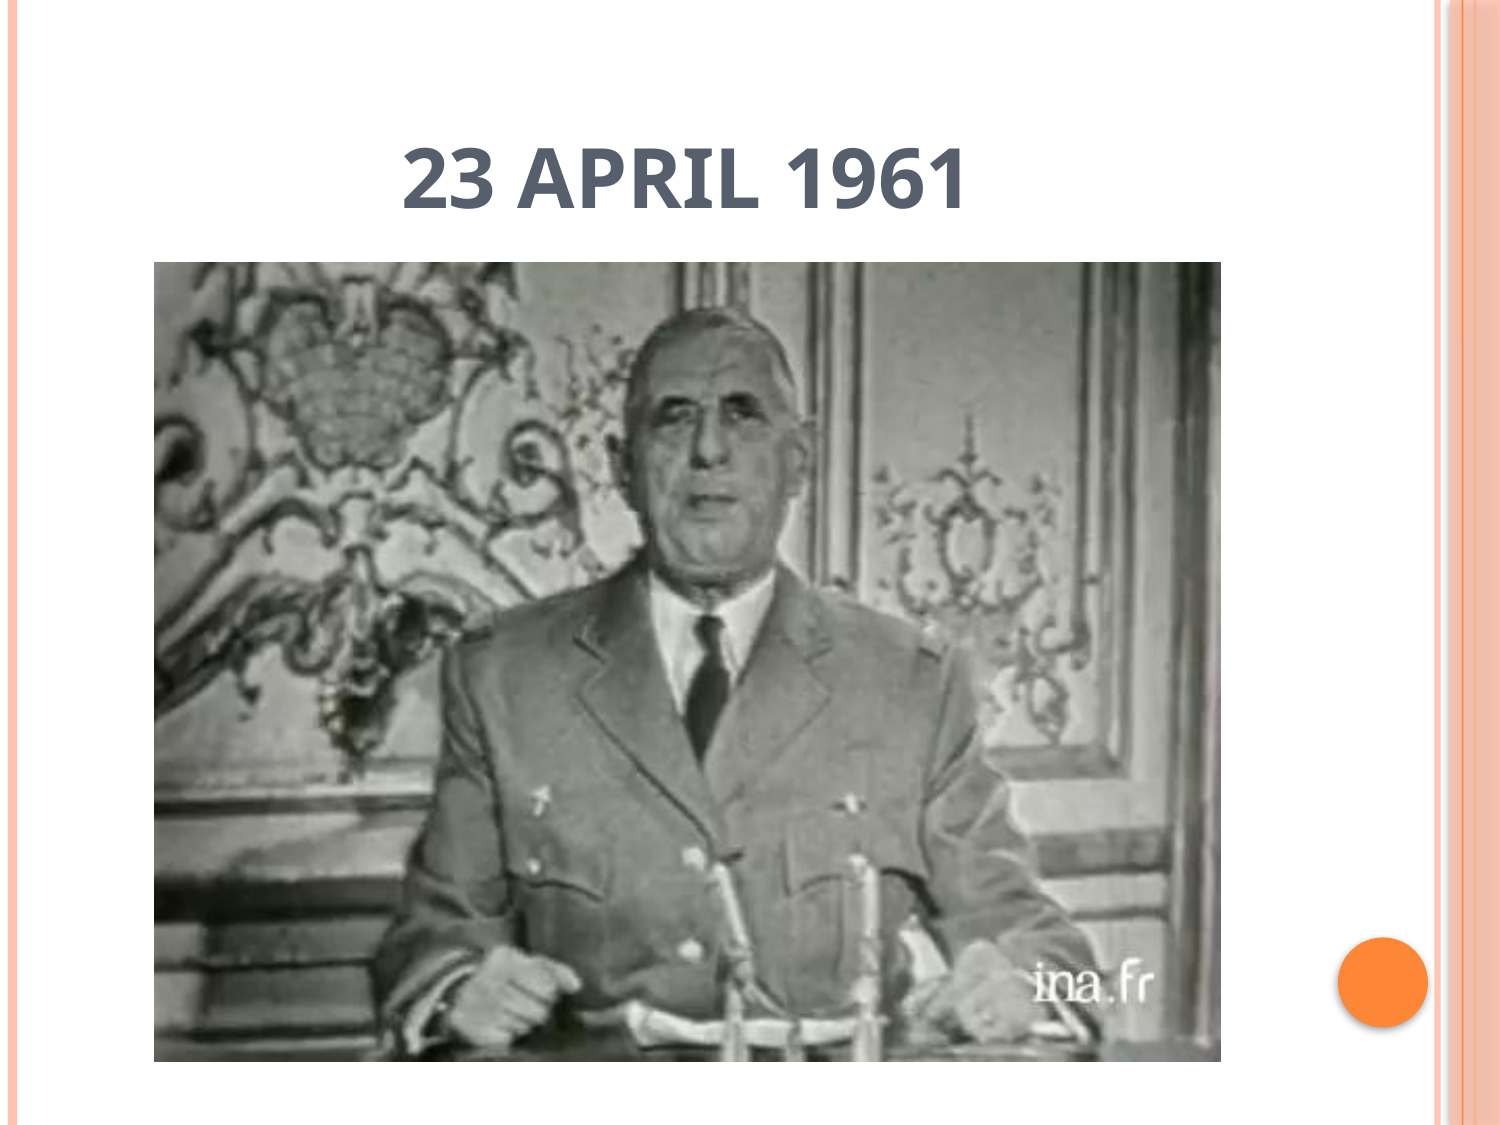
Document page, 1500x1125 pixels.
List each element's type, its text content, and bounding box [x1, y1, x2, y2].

title 23 april 1961 [75, 45, 1300, 233]
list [153, 261, 1221, 1063]
